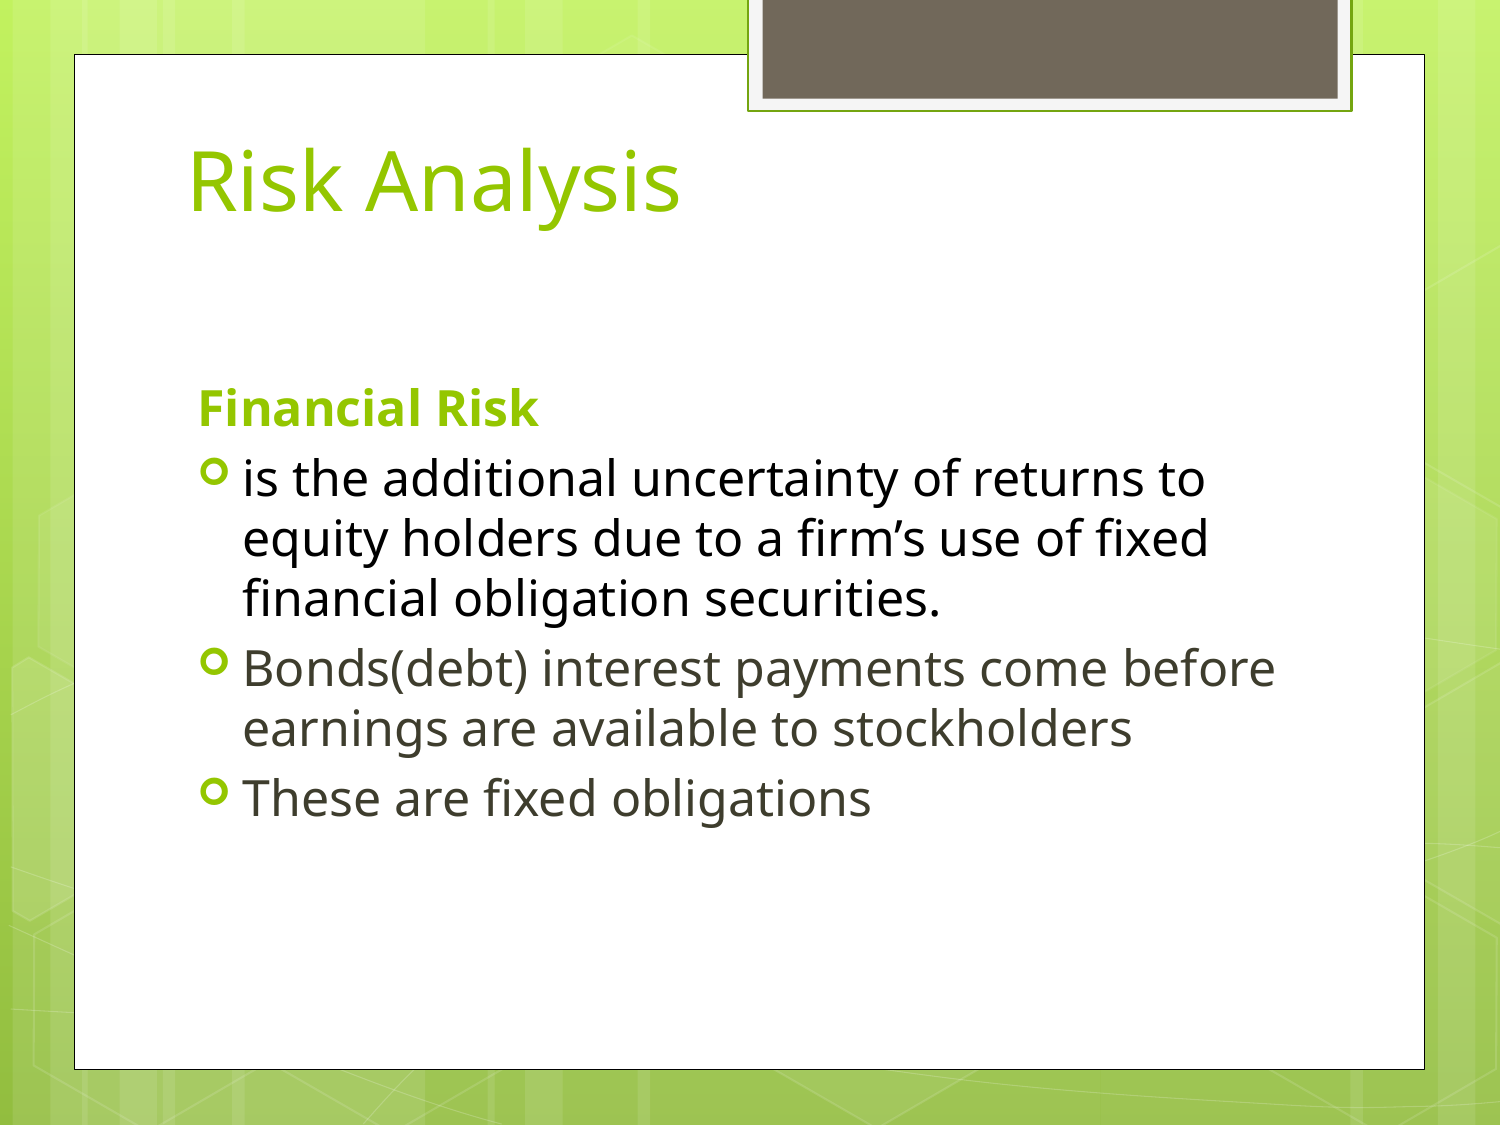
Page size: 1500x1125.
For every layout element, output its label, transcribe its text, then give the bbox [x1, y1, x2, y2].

list Financial Risk is the additional uncertainty of returns to equity holders due to a firm’s use of fixed financial obligation securities. Bonds(debt) interest payments come before earnings are available to stockholders These are fixed obligations [171, 369, 1381, 1018]
title Risk Analysis [171, 110, 1324, 236]
